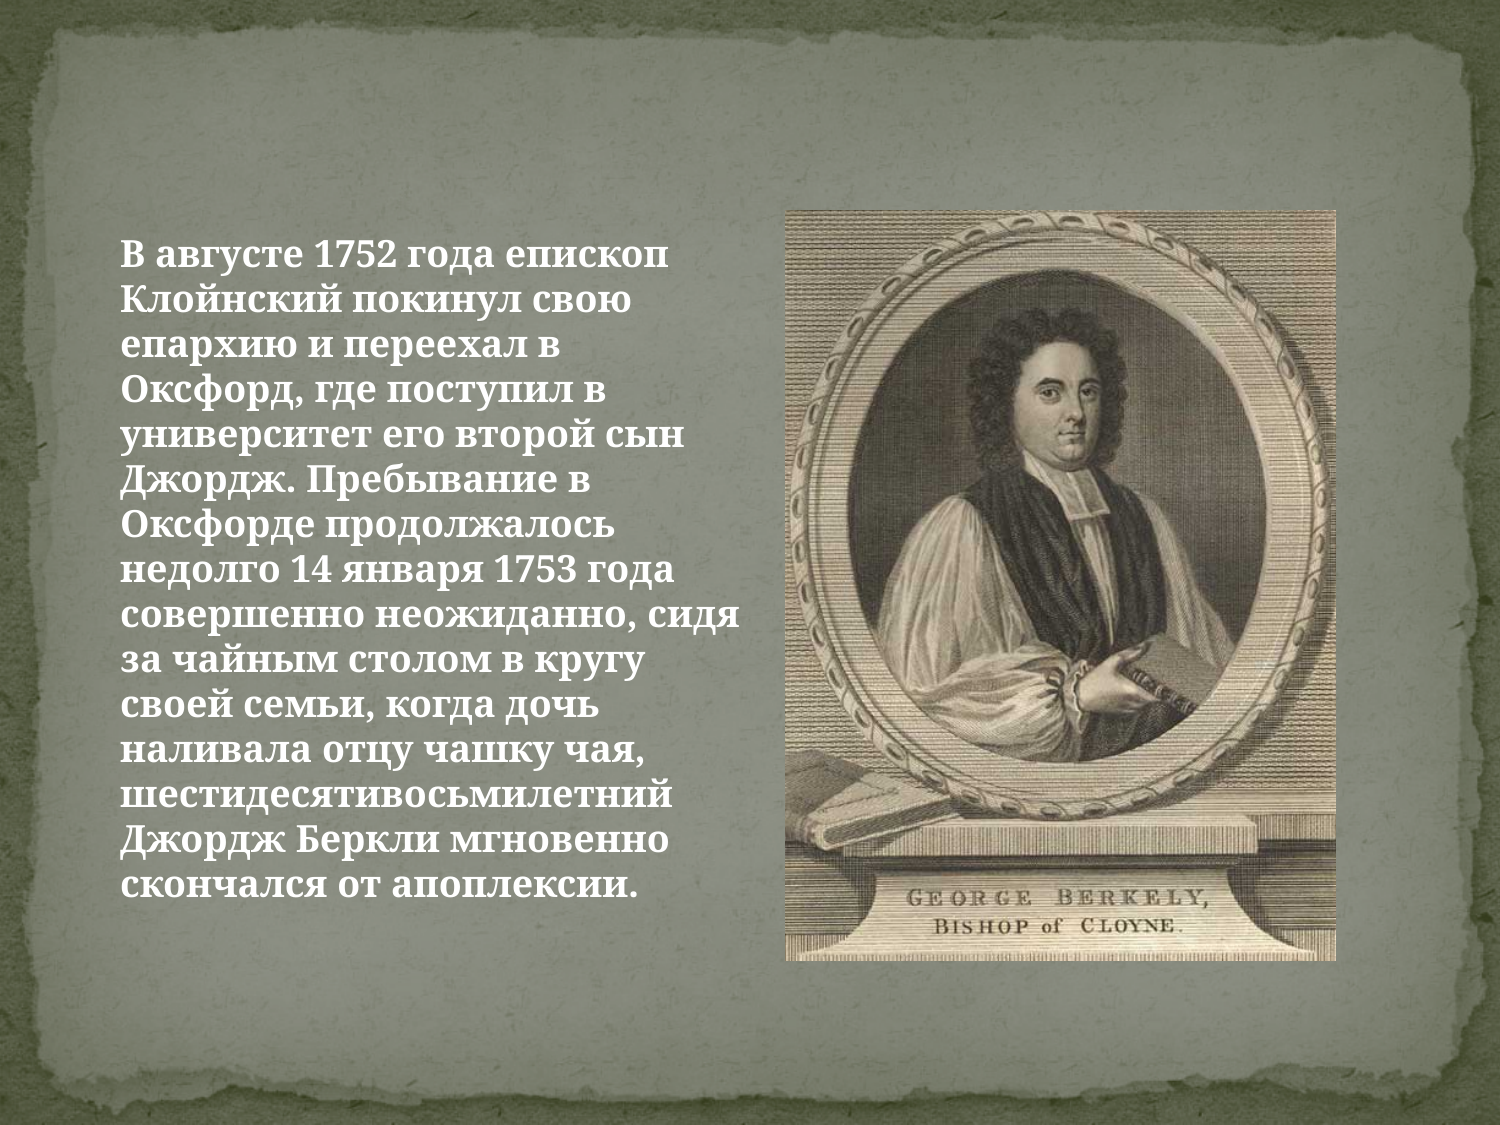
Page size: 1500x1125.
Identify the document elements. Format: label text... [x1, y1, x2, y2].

text_box В августе 1752 года епископ Клойнский покинул свою епархию и переехал в Оксфорд, где поступил в университет его второй сын Джордж. Пребывание в Оксфорде продолжалось недолго 14 января 1753 года совершенно неожиданно, сидя за чайным столом в кругу своей семьи, когда дочь наливала отцу чашку чая, шестидесятивосьмилетний Джордж Беркли мгновенно скончался от апоплексии. [105, 222, 762, 913]
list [787, 212, 1336, 961]
